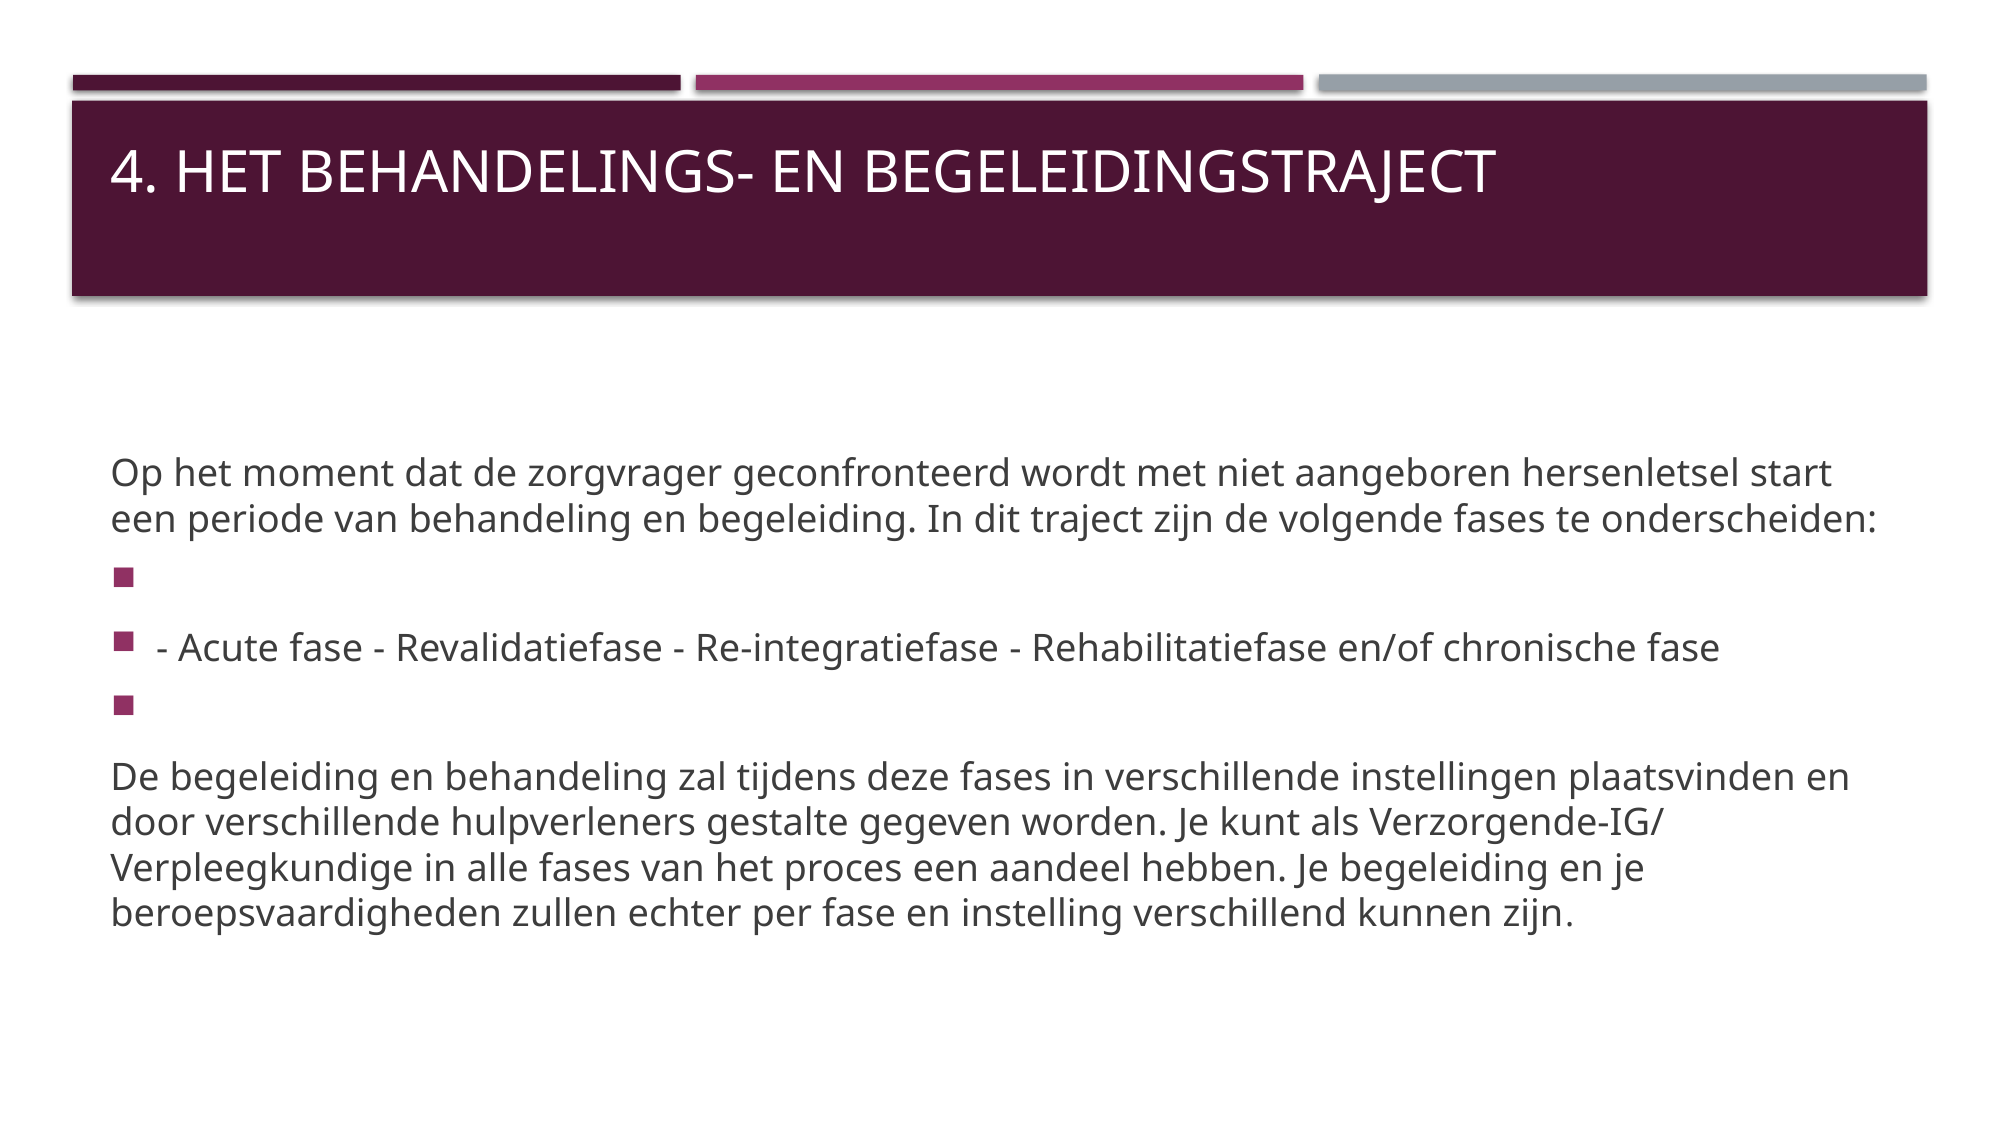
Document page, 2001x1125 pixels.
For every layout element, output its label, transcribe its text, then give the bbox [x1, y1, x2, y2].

list Op het moment dat de zorgvrager geconfronteerd wordt met niet aangeboren hersenletsel start een periode van behandeling en begeleiding. In dit traject zijn de volgende fases te onderscheiden: - Acute fase - Revalidatiefase - Re-integratiefase - Rehabilitatiefase en/of chronische fase De begeleiding en behandeling zal tijdens deze fases in verschillende instellingen plaatsvinden en door verschillende hulpverleners gestalte gegeven worden. Je kunt als Verzorgende-IG/ Verpleegkundige in alle fases van het proces een aandeel hebben. Je begeleiding en je beroepsvaardigheden zullen echter per fase en instelling verschillend kunnen zijn. [95, 357, 1905, 962]
title 4. Het behandelings- en begeleidingstraject [95, 115, 1905, 282]
